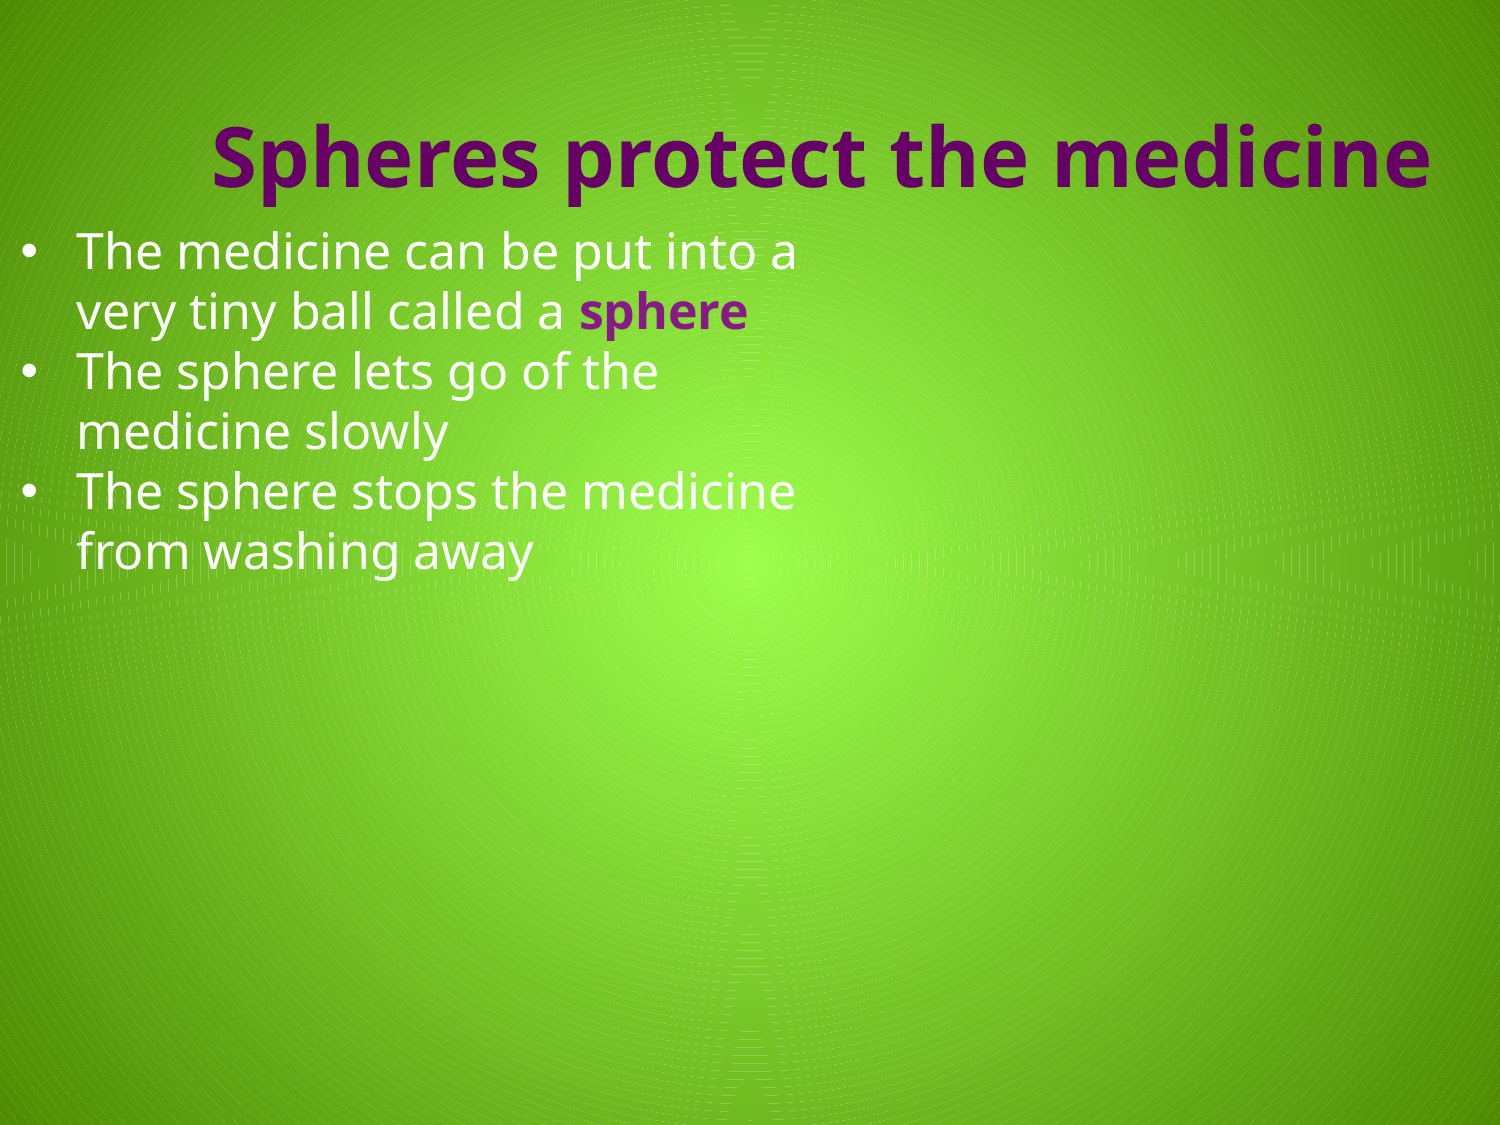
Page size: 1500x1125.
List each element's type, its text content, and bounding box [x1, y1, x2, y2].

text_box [145, 414, 1449, 1033]
text_box The medicine can be put into a very tiny ball called a sphere The sphere lets go of the medicine slowly The sphere stops the medicine from washing away [5, 212, 829, 588]
text_box Spheres protect the medicine [197, 96, 1500, 213]
